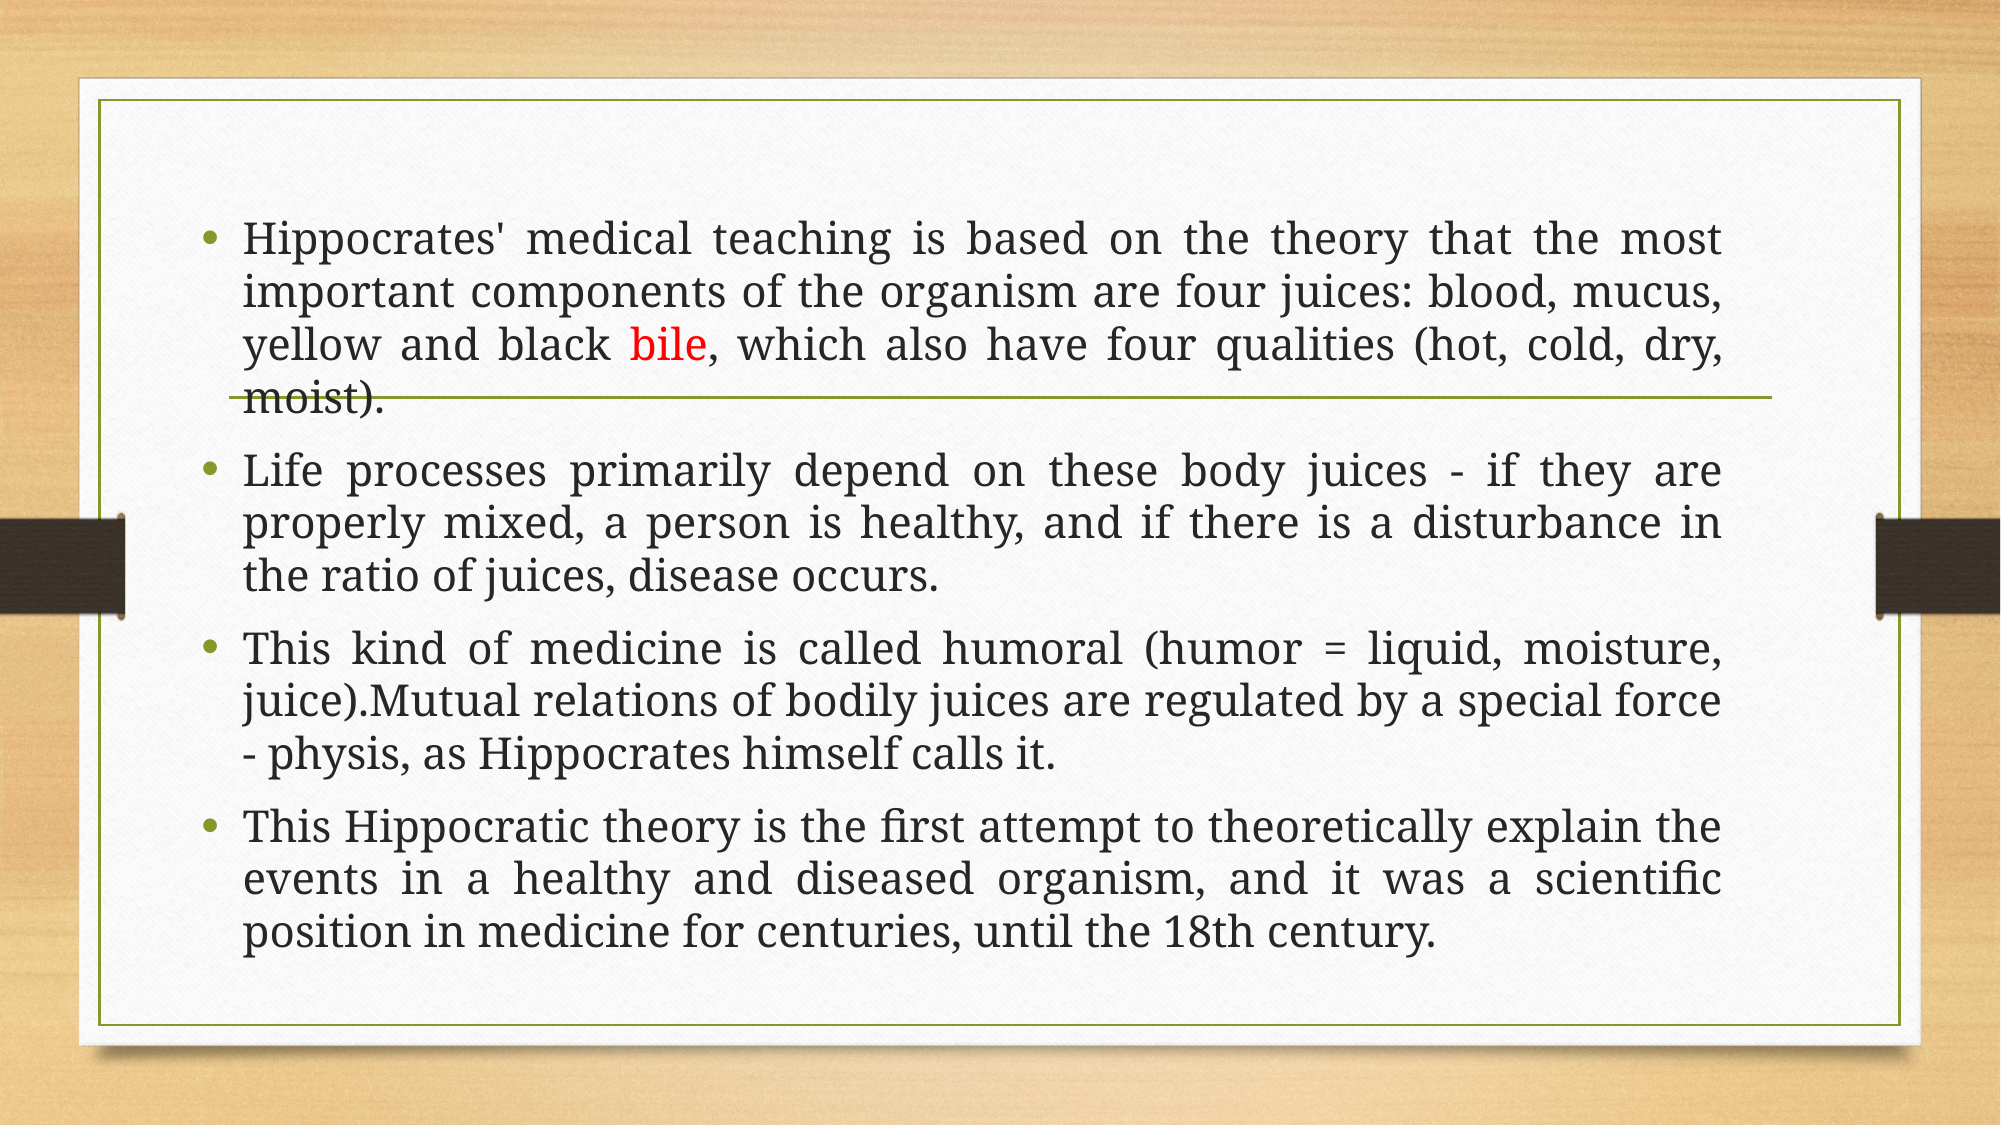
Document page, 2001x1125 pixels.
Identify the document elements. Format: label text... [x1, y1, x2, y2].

picture [0, 0, 2001, 1125]
list Hippocrates' medical teaching is based on the theory that the most important components of the organism are four juices: blood, mucus, yellow and black bile, which also have four qualities (hot, cold, dry, moist). Life processes primarily depend on these body juices - if they are properly mixed, a person is healthy, and if there is a disturbance in the ratio of juices, disease occurs. This kind of medicine is called humoral (humor = liquid, moisture, juice).Mutual relations of bodily juices are regulated by a special force - physis, as Hippocrates himself calls it. This Hippocratic theory is the first attempt to theoretically explain the events in a healthy and diseased organism, and it was a scientific position in medicine for centuries, until the 18th century. [186, 203, 1740, 980]
